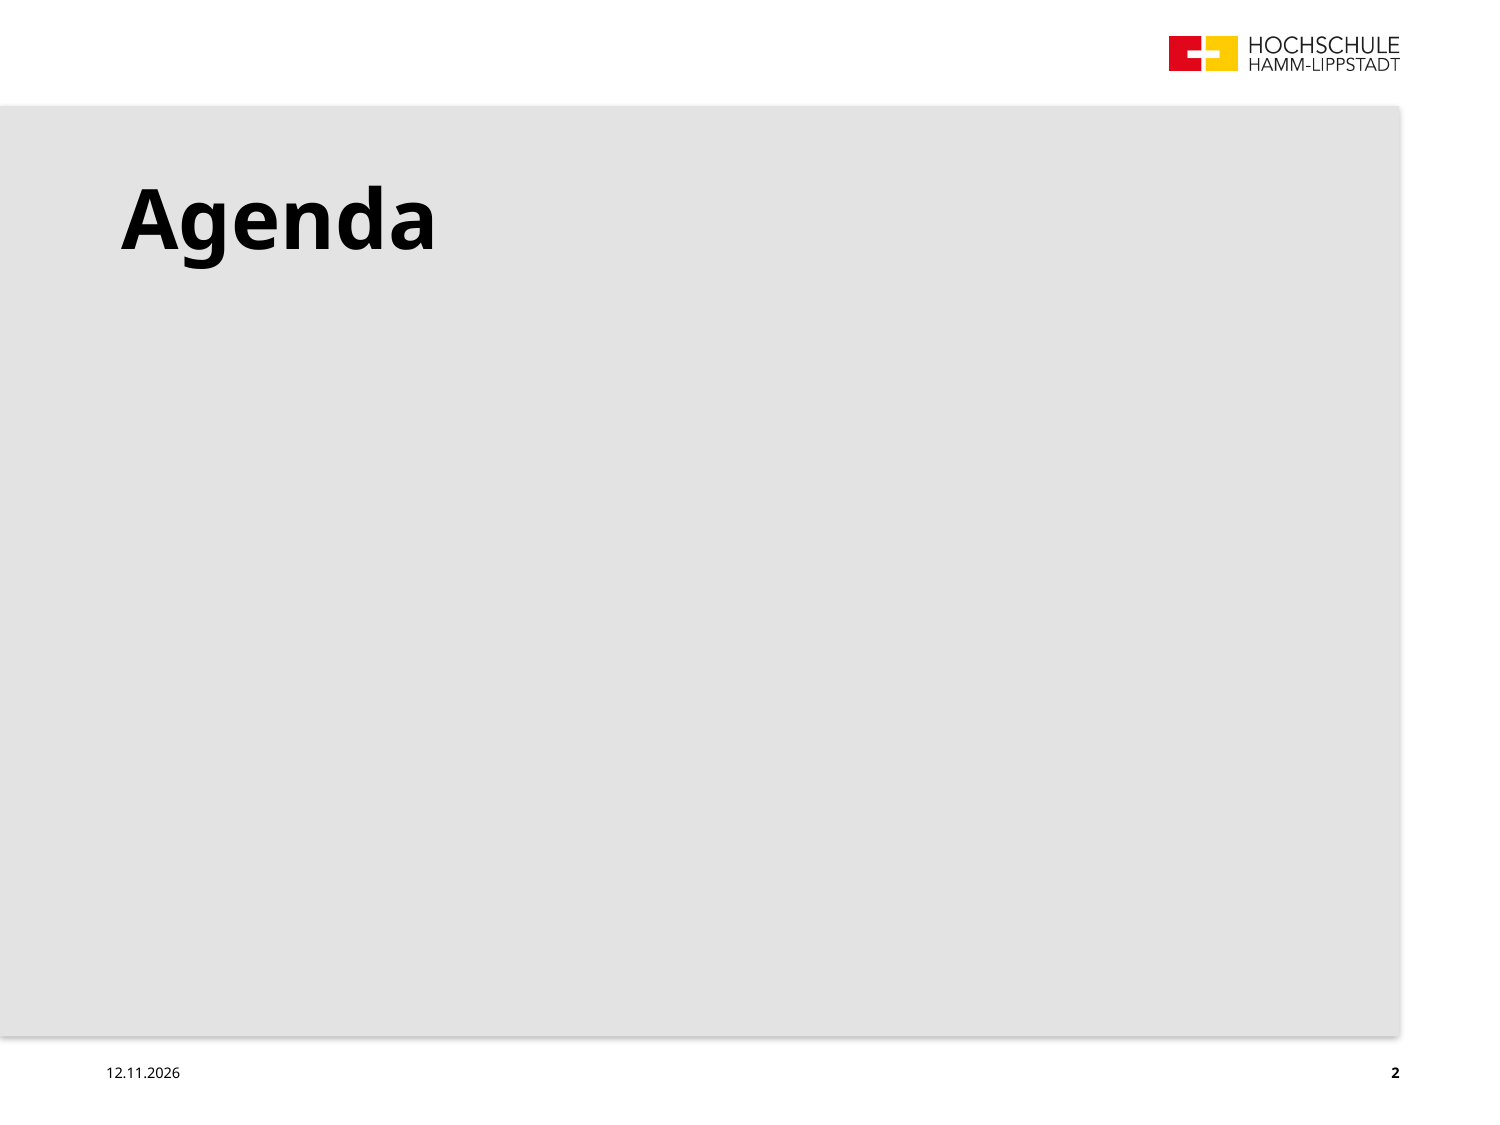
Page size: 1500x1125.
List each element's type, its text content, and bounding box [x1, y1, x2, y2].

picture [1169, 36, 1400, 71]
slide_number 2 [1049, 1065, 1400, 1084]
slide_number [106, 1065, 457, 1084]
title Agenda [106, 122, 1366, 310]
